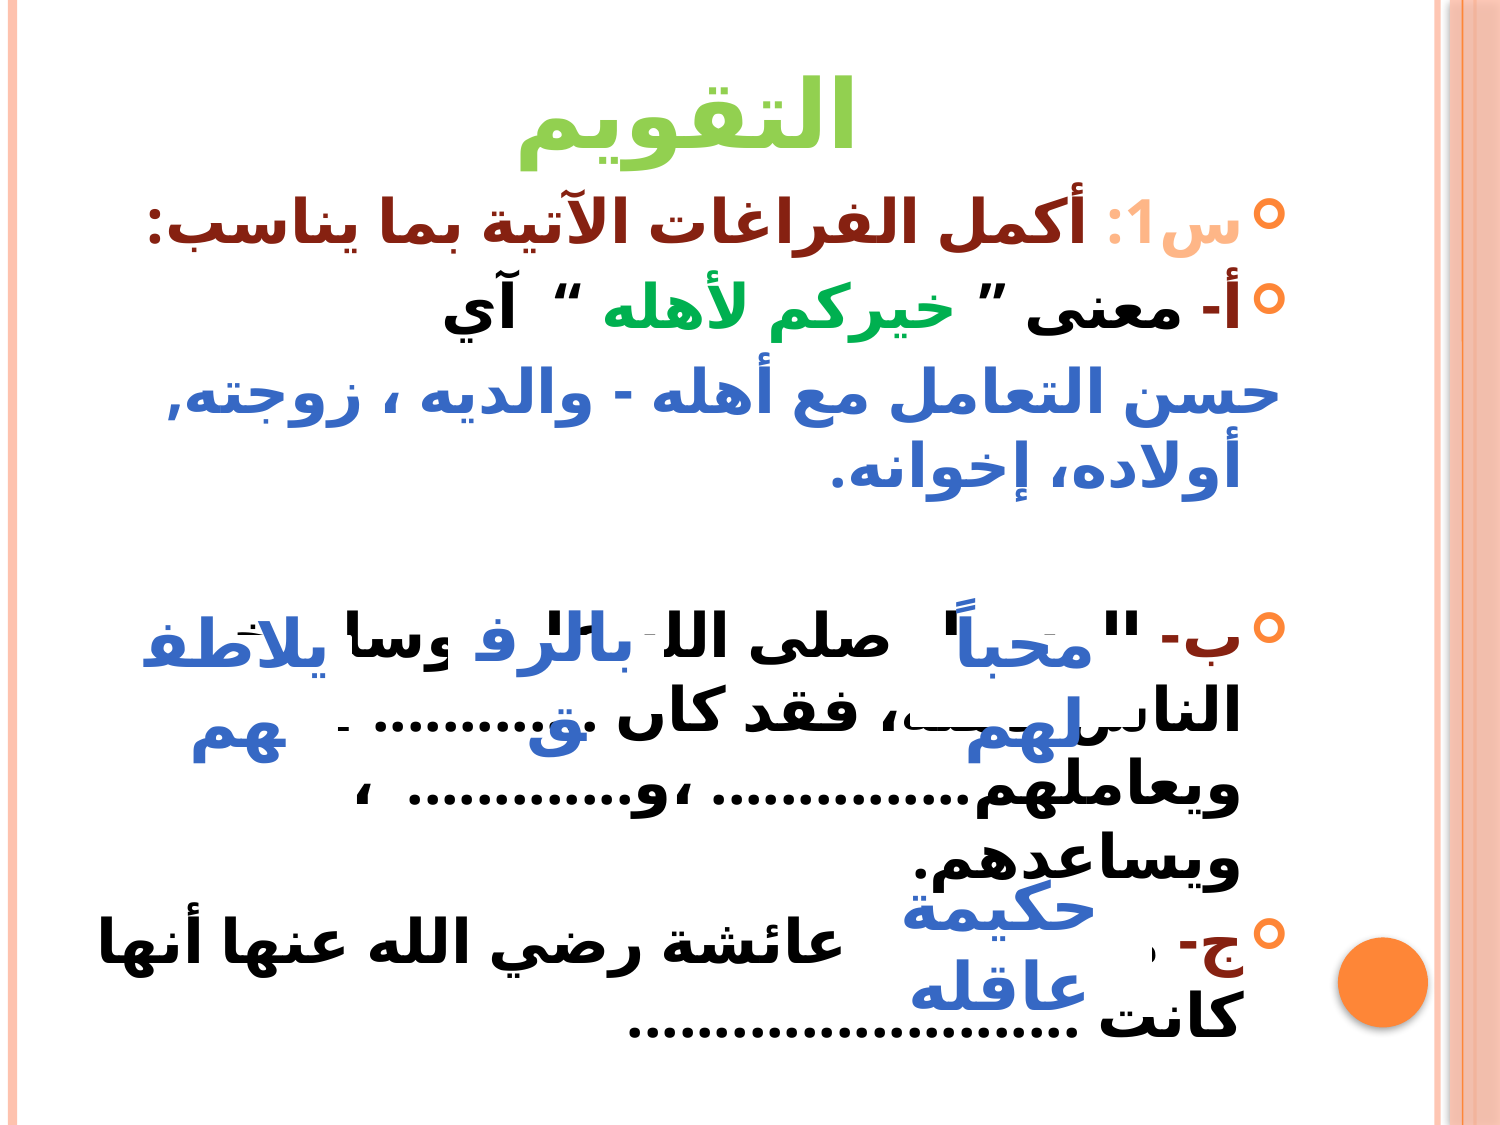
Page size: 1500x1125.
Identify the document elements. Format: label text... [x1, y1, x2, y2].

text_box يلاطفهم [123, 635, 352, 727]
list س1: أكمل الفراغات الآتية بما يناسب: أ- معنى ” خيركم لأهله “ آي حسن التعامل مع أهله - والديه ، زوجته, أولاده، إخوانه. ب- الرسول صلى الله عليه وسلم خير الناس لأهله، فقد كان ............. ، ويعاملهم............... ،و............. ، ويساعدهم. ج- من صفات عائشة رضي الله عنها أنها كانت .......................... [75, 174, 1300, 1062]
text_box حكيمة عاقله [848, 898, 1152, 989]
text_box محباً لهم [910, 635, 1139, 727]
text_box بالرفق [448, 635, 664, 714]
title التقويم [75, 45, 1300, 174]
